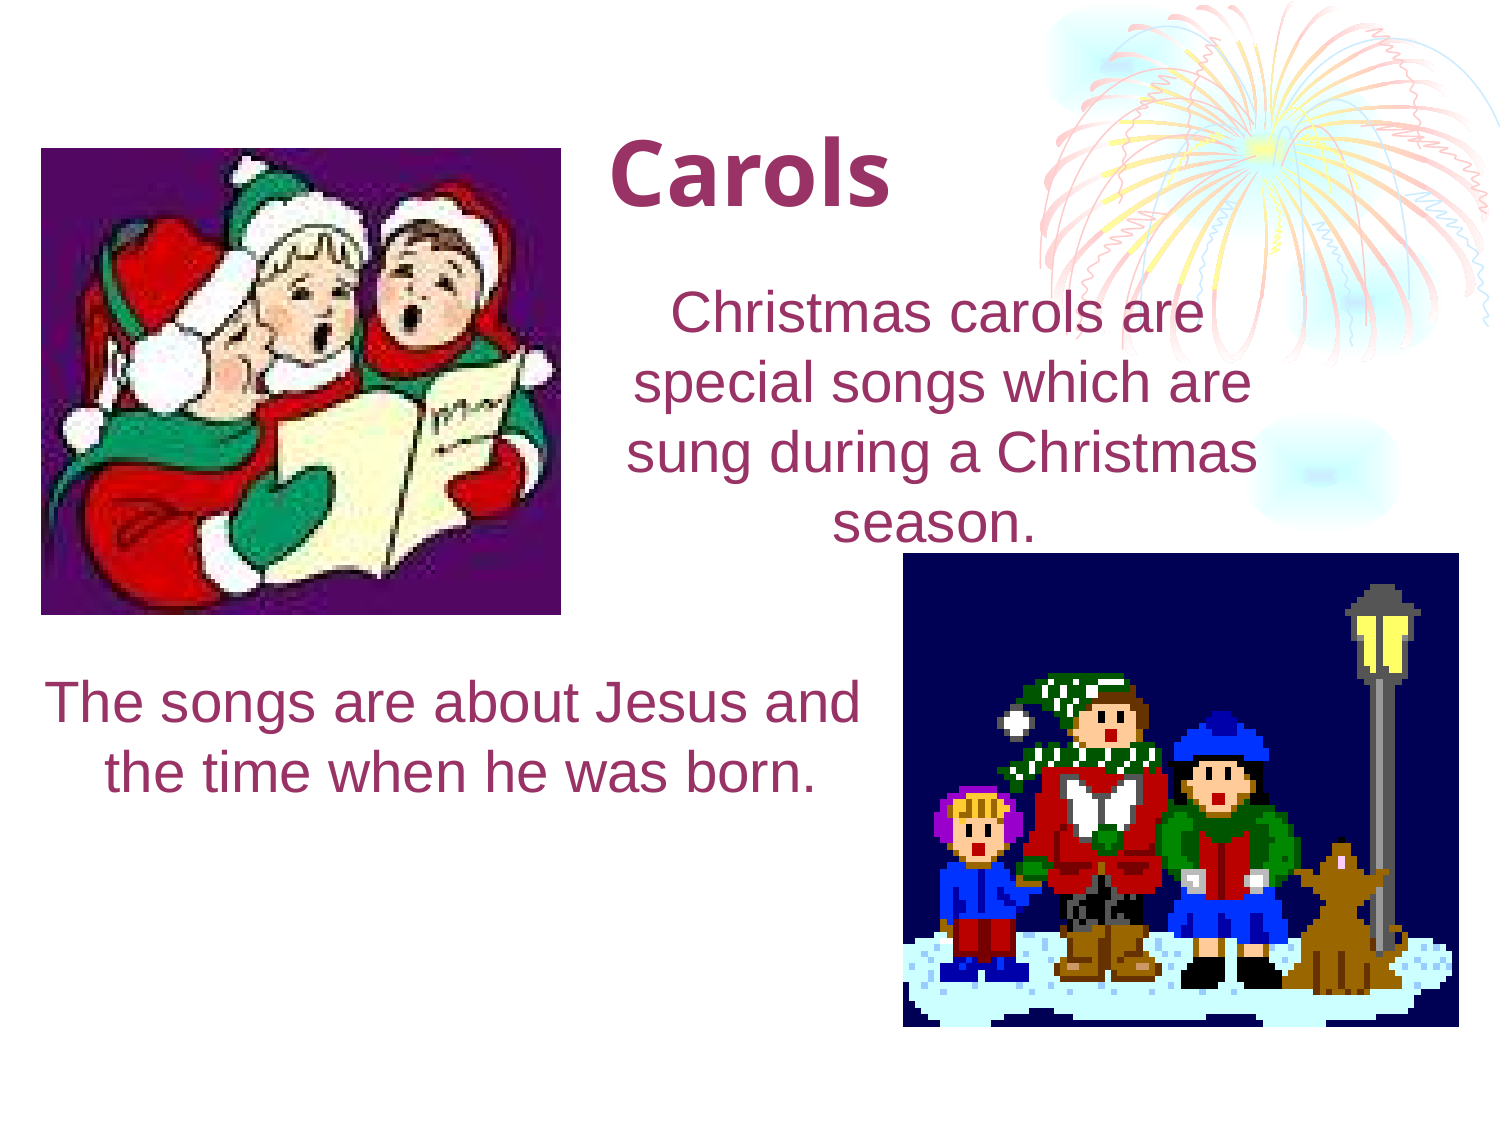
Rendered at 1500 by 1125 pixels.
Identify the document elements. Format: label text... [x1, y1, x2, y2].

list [903, 553, 1460, 1027]
text_box The songs are about Jesus and the time when he was born. [29, 656, 895, 812]
list Christmas carols are special songs which are sung during а Christmas season. [513, 266, 1318, 1012]
picture [40, 148, 562, 616]
title Carols [112, 49, 1388, 290]
